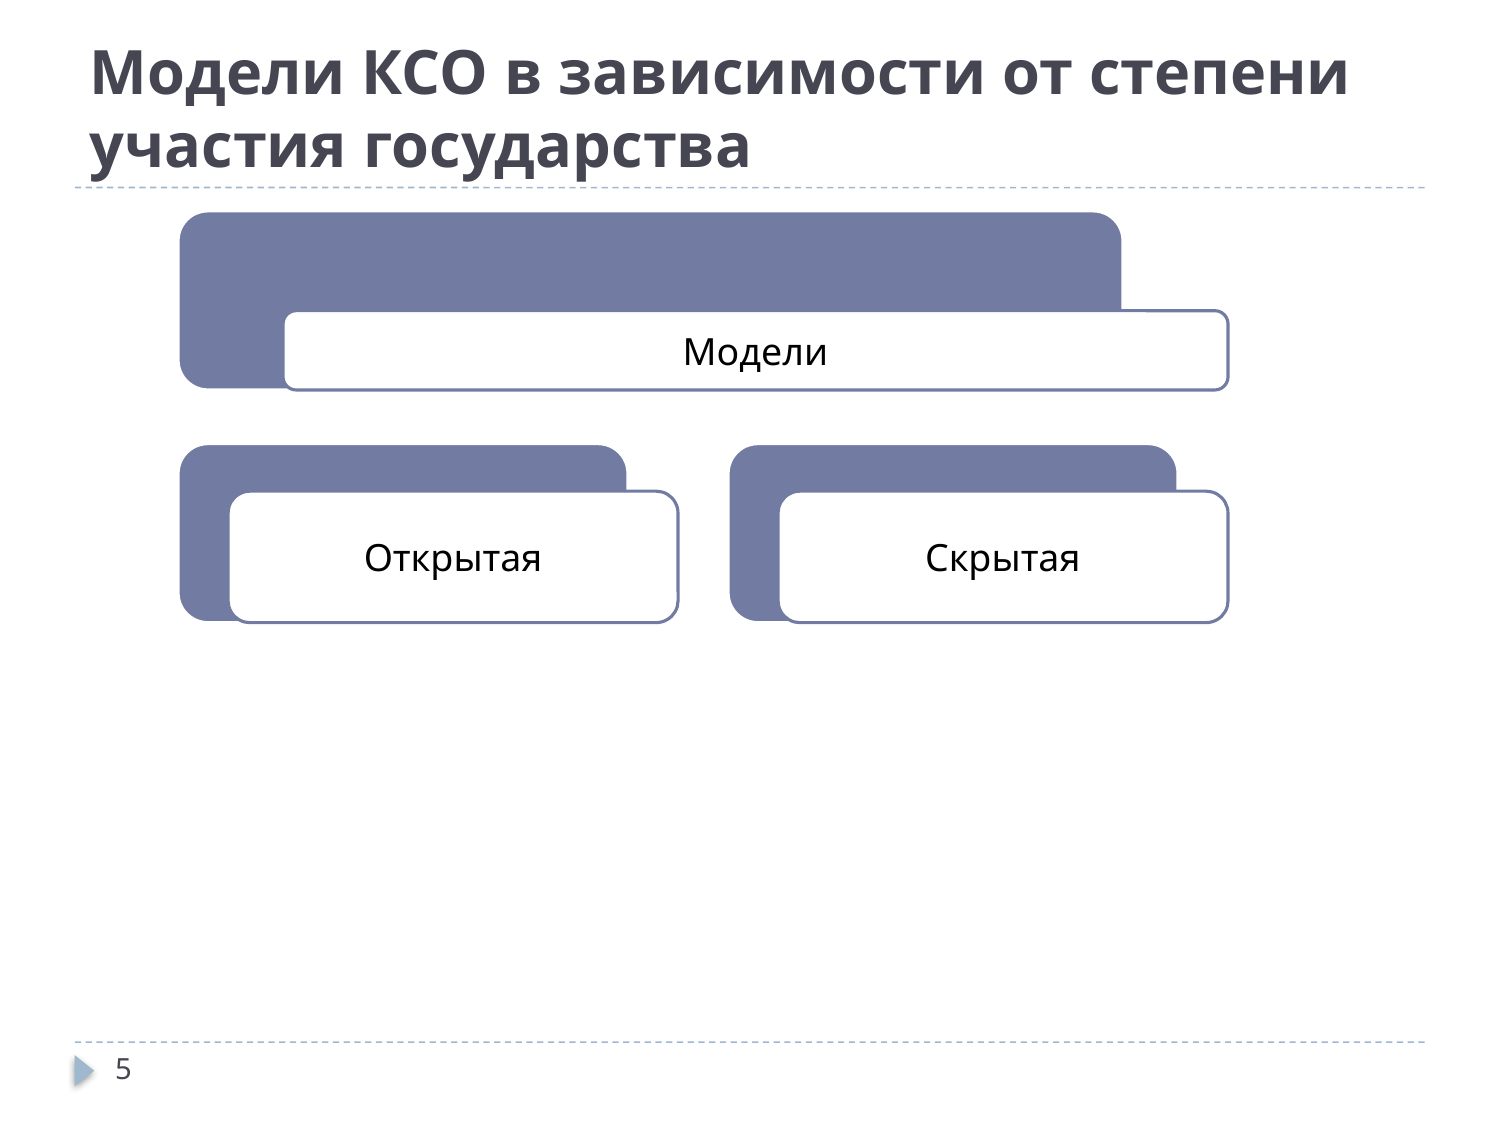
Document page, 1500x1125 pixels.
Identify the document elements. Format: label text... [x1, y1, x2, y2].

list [46, 210, 1360, 856]
title Модели КСО в зависимости от степени участия государства [75, 24, 1425, 188]
slide_number 5 [100, 1042, 426, 1103]
